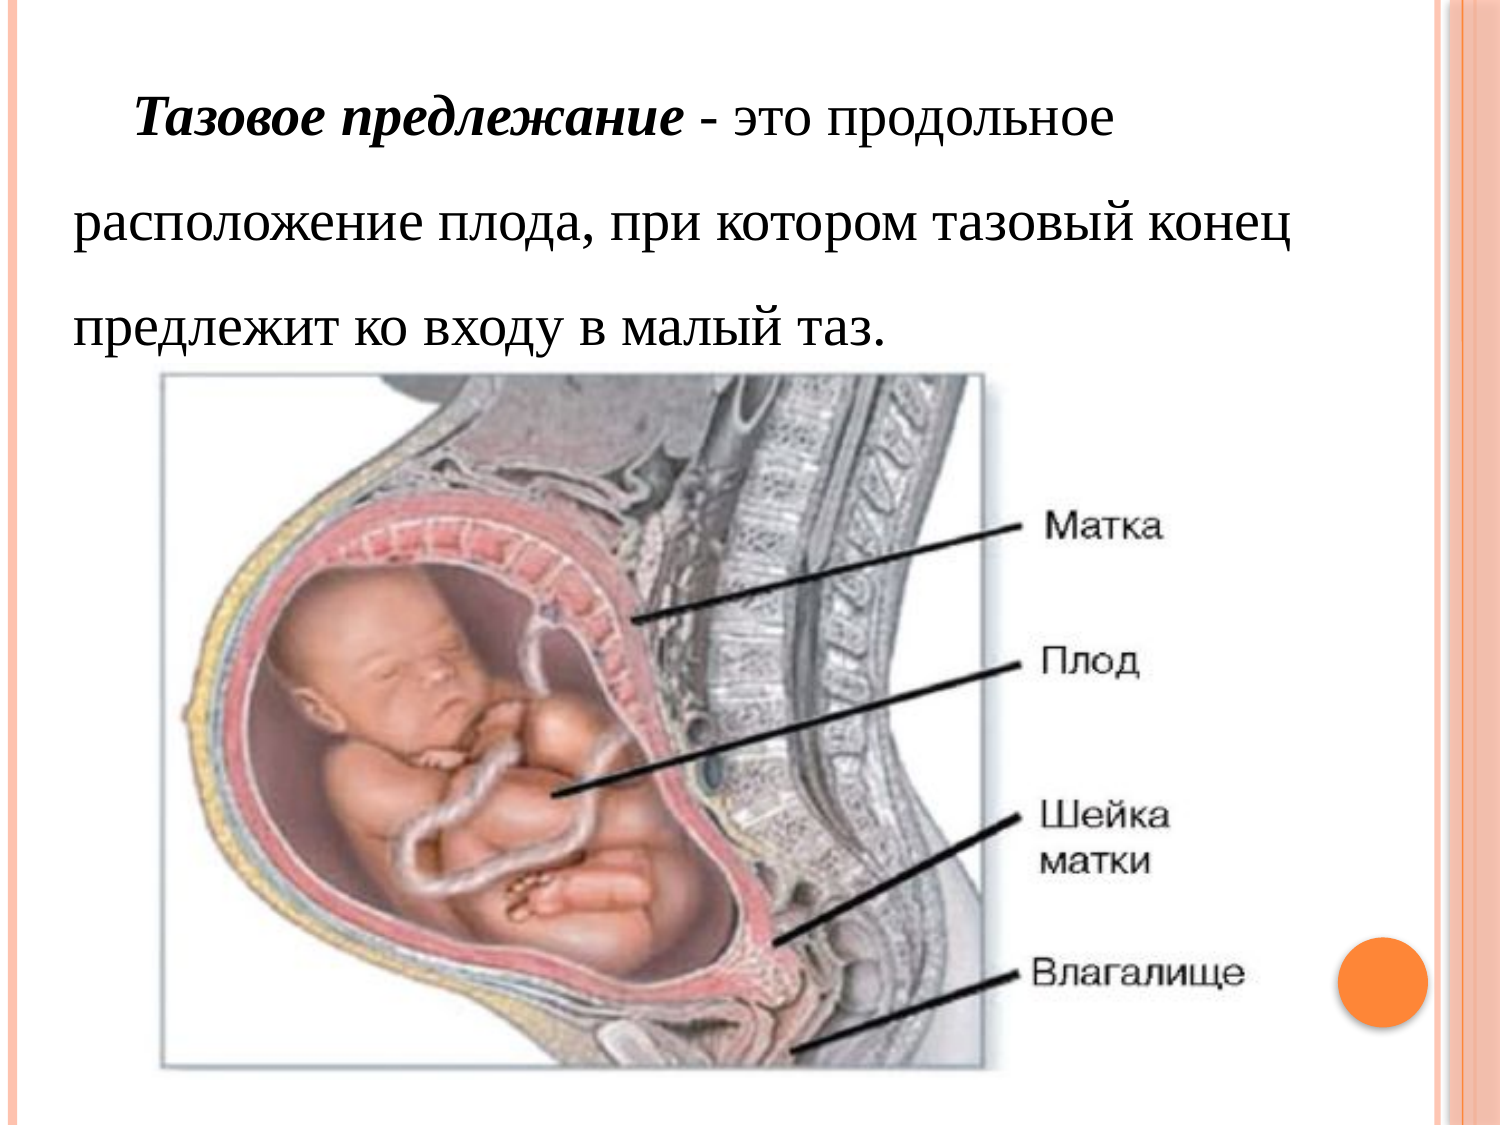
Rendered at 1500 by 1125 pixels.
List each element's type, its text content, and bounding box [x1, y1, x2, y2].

list Тазовое предлежание - это продольное расположение плода, при котором тазовый конец предлежит ко входу в малый таз. [58, 35, 1336, 1062]
picture [116, 362, 1302, 1081]
